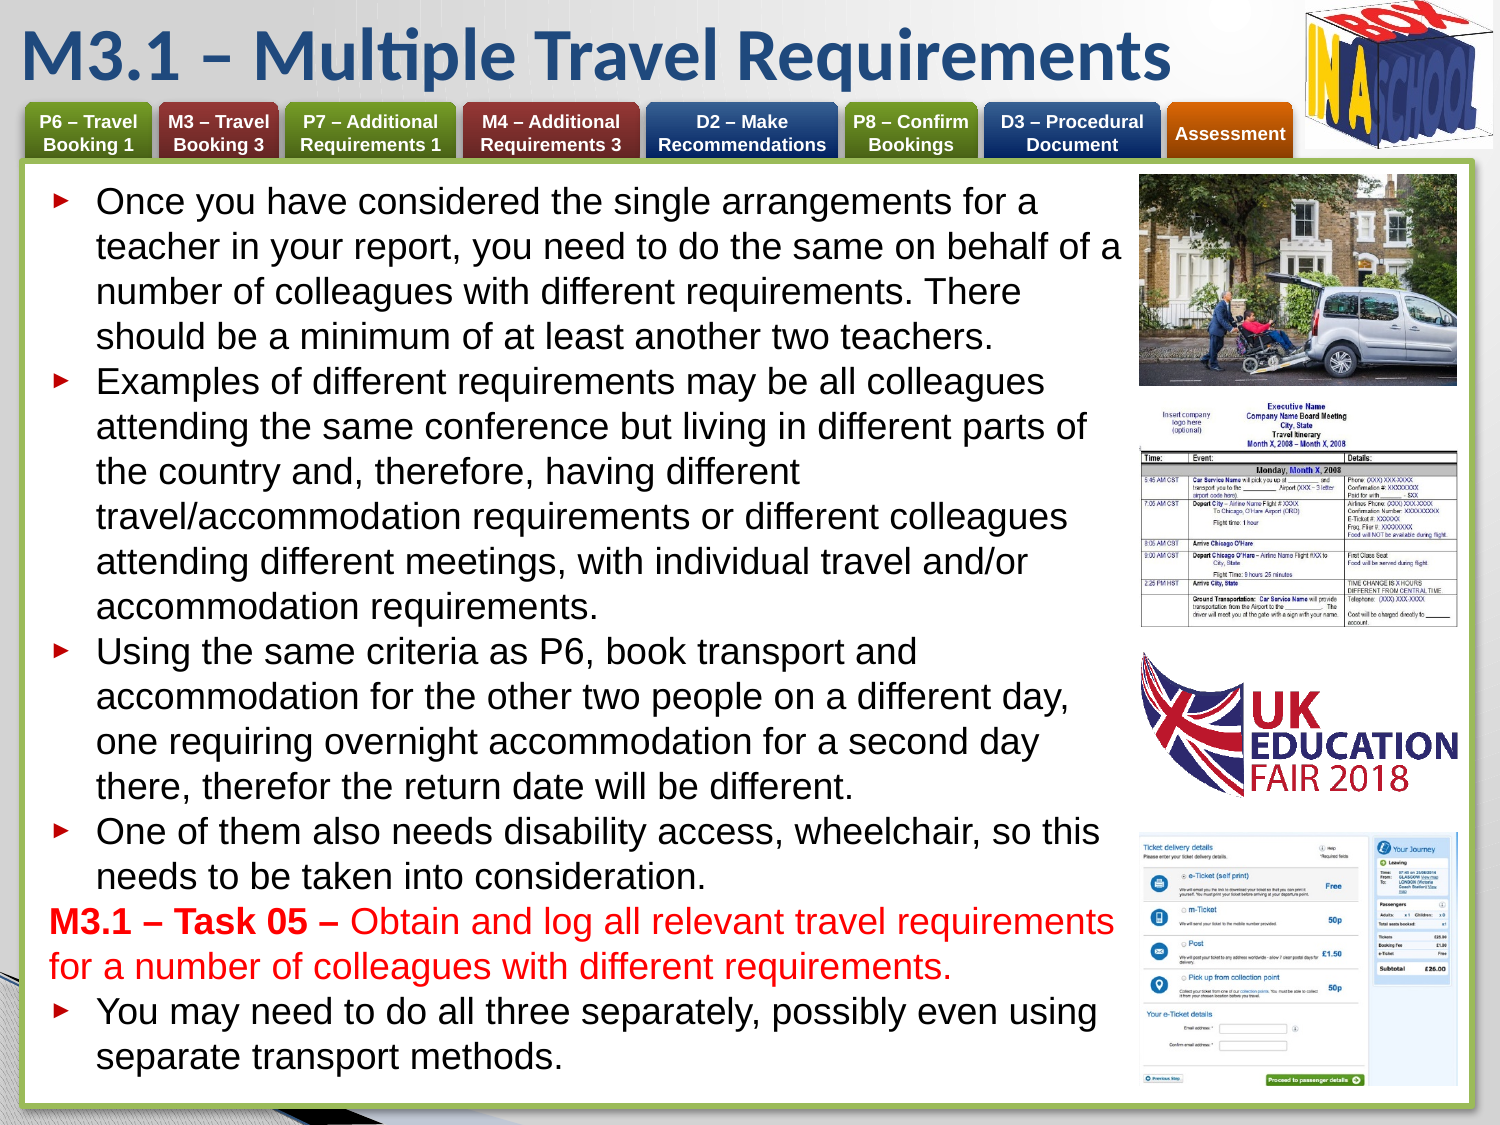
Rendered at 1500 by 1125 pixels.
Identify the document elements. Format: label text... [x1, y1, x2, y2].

picture [1139, 174, 1457, 387]
picture [281, 1114, 303, 1125]
picture [1139, 401, 1458, 629]
text_box Once you have considered the single arrangements for a teacher in your report, you need to do the same on behalf of a number of colleagues with different requirements. There should be a minimum of at least another two teachers. Examples of different requirements may be all colleagues attending the same conference but living in different parts of the country and, therefore, having different travel/accommodation requirements or different colleagues attending different meetings, with individual travel and/or accommodation requirements. Using the same criteria as P6, book transport and accommodation for the other two people on a different day, one requiring overnight accommodation for a second day there, therefor the return date will be different. One of them also needs disability access, wheelchair, so this needs to be taken into consideration. M3.1 – Task 05 – Obtain and log all relevant travel requirements for a number of colleagues with different requirements. You may need to do all three separately, possibly even using separate transport methods. [34, 169, 1140, 1085]
picture [1305, 0, 1494, 149]
picture [1139, 832, 1458, 1086]
title M3.1 – Multiple Travel Requirements [5, 0, 1270, 102]
picture [1139, 650, 1458, 799]
